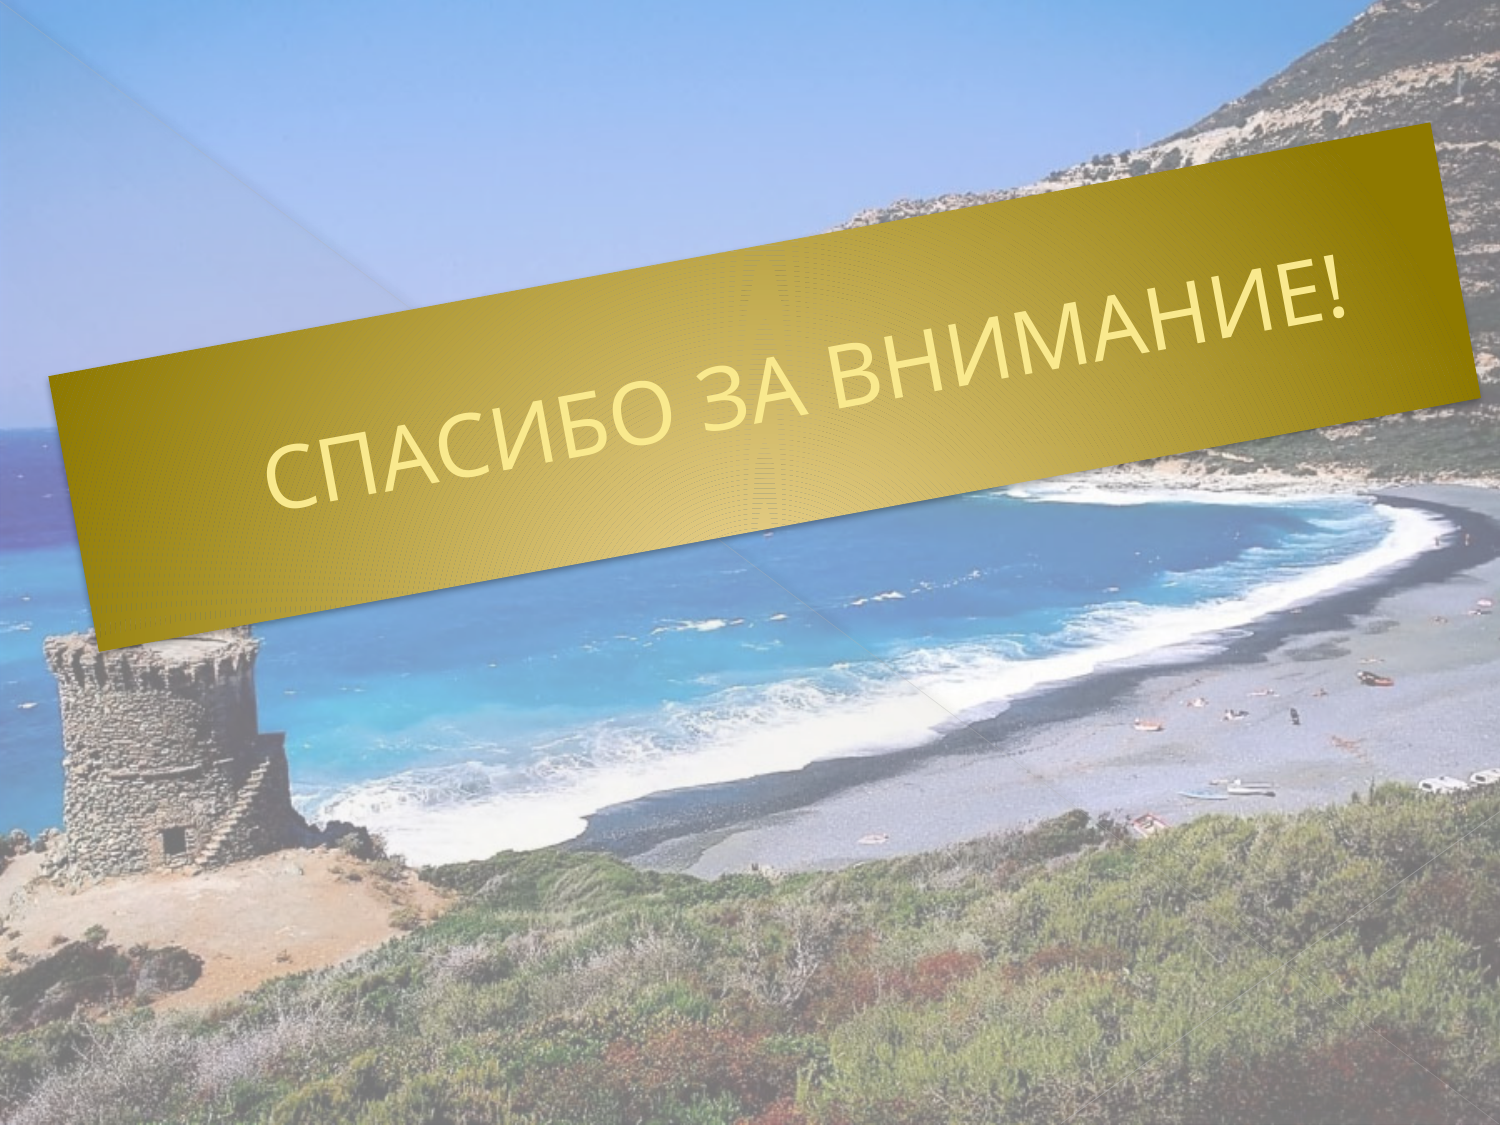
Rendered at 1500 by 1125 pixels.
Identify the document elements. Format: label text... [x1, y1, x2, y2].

title СПАСИБО ЗА ВНИМАНИЕ! [47, 121, 1482, 653]
